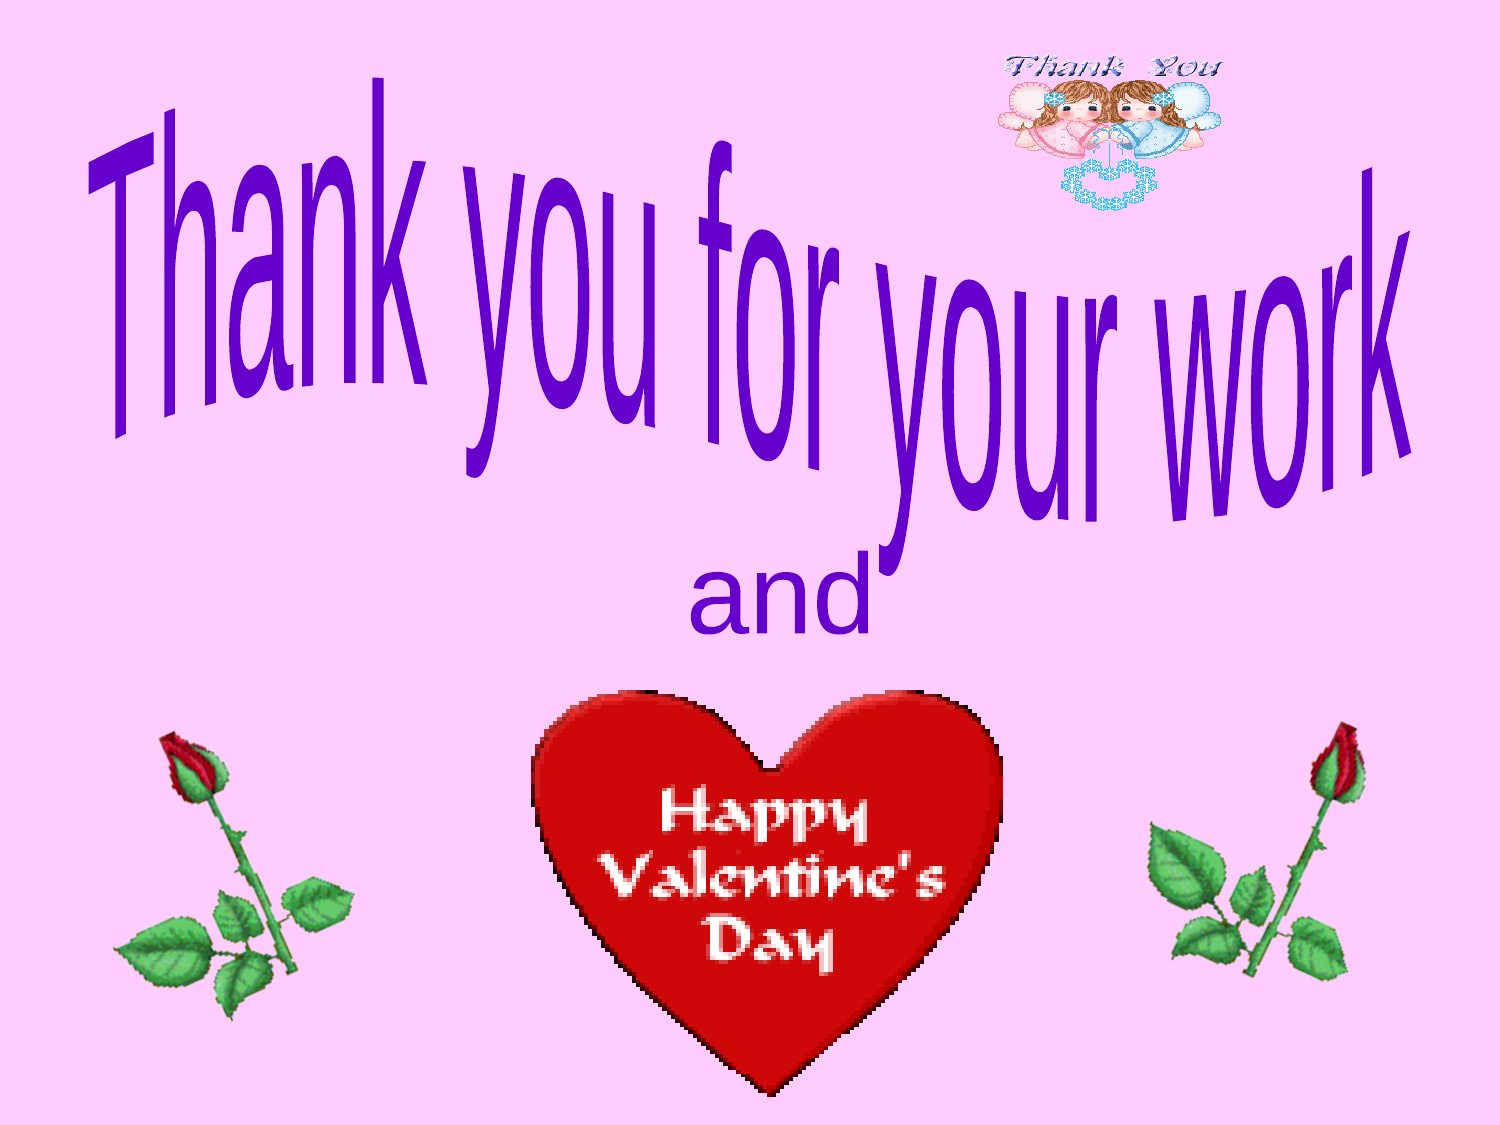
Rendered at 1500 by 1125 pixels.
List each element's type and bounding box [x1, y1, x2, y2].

picture [997, 54, 1223, 212]
picture [17, 636, 380, 1052]
picture [1102, 611, 1469, 1030]
picture [501, 647, 1034, 1125]
